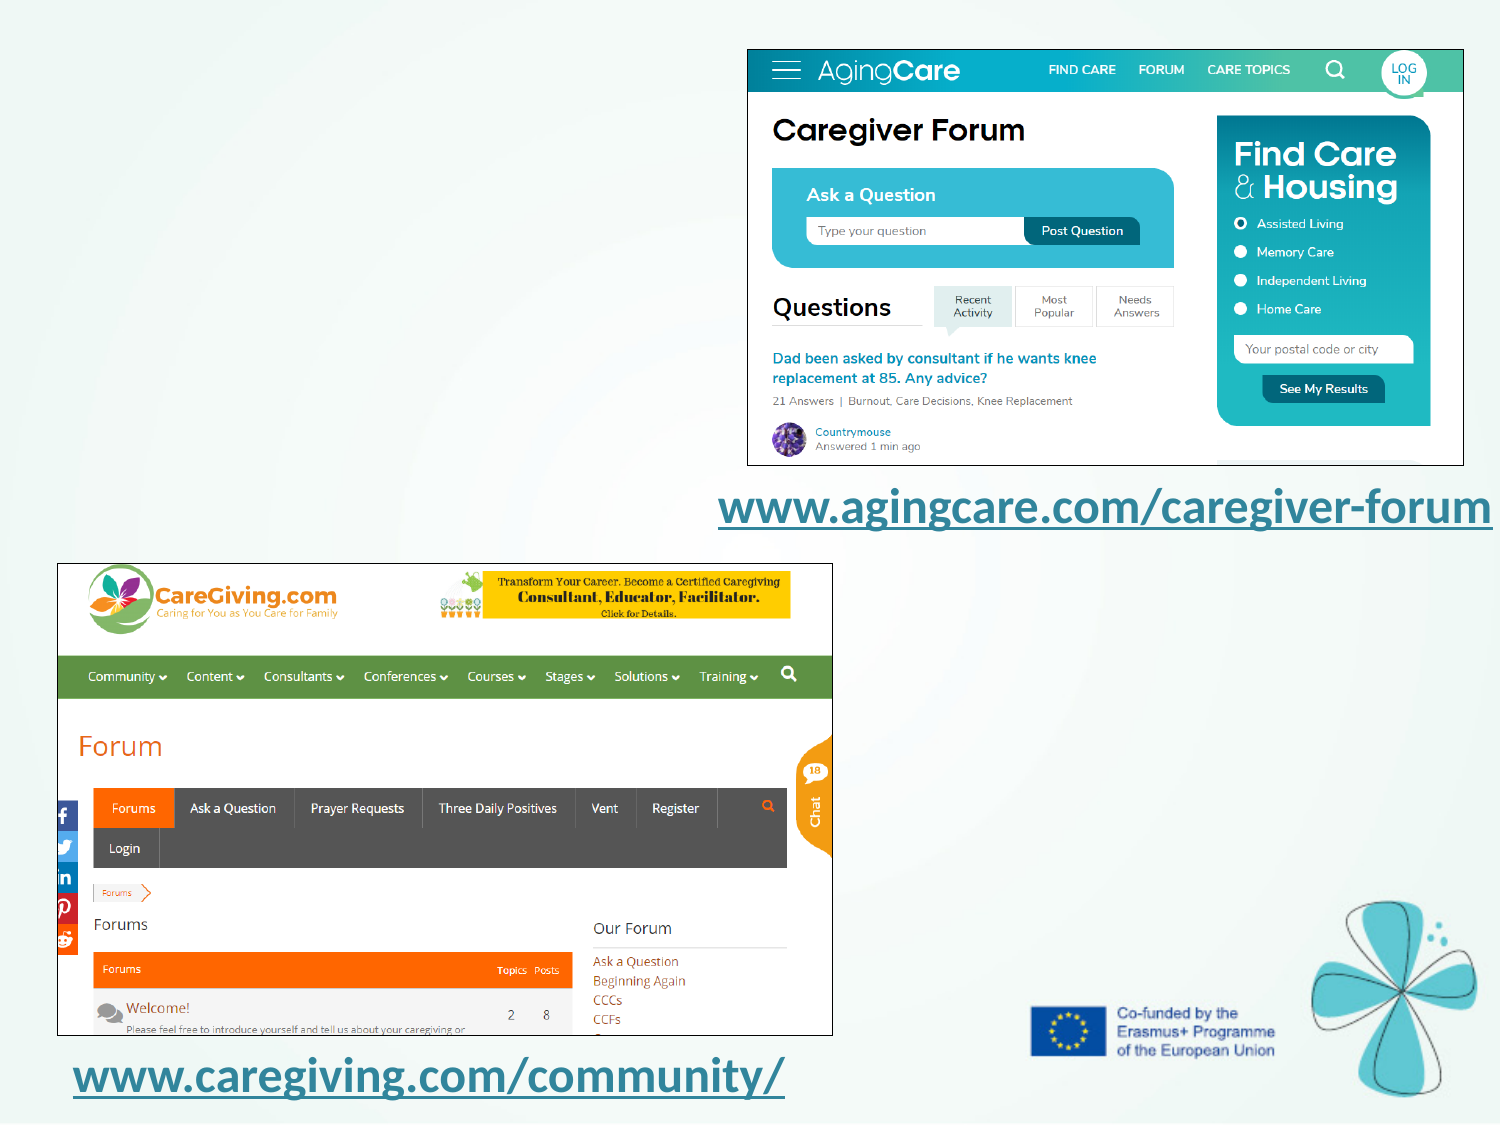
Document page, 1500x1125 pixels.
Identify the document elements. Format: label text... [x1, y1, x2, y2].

text_box www.agingcare.com/caregiver-forum [703, 465, 1500, 541]
picture [0, 0, 1500, 1125]
text_box www.caregiving.com/community/ [57, 1042, 833, 1111]
